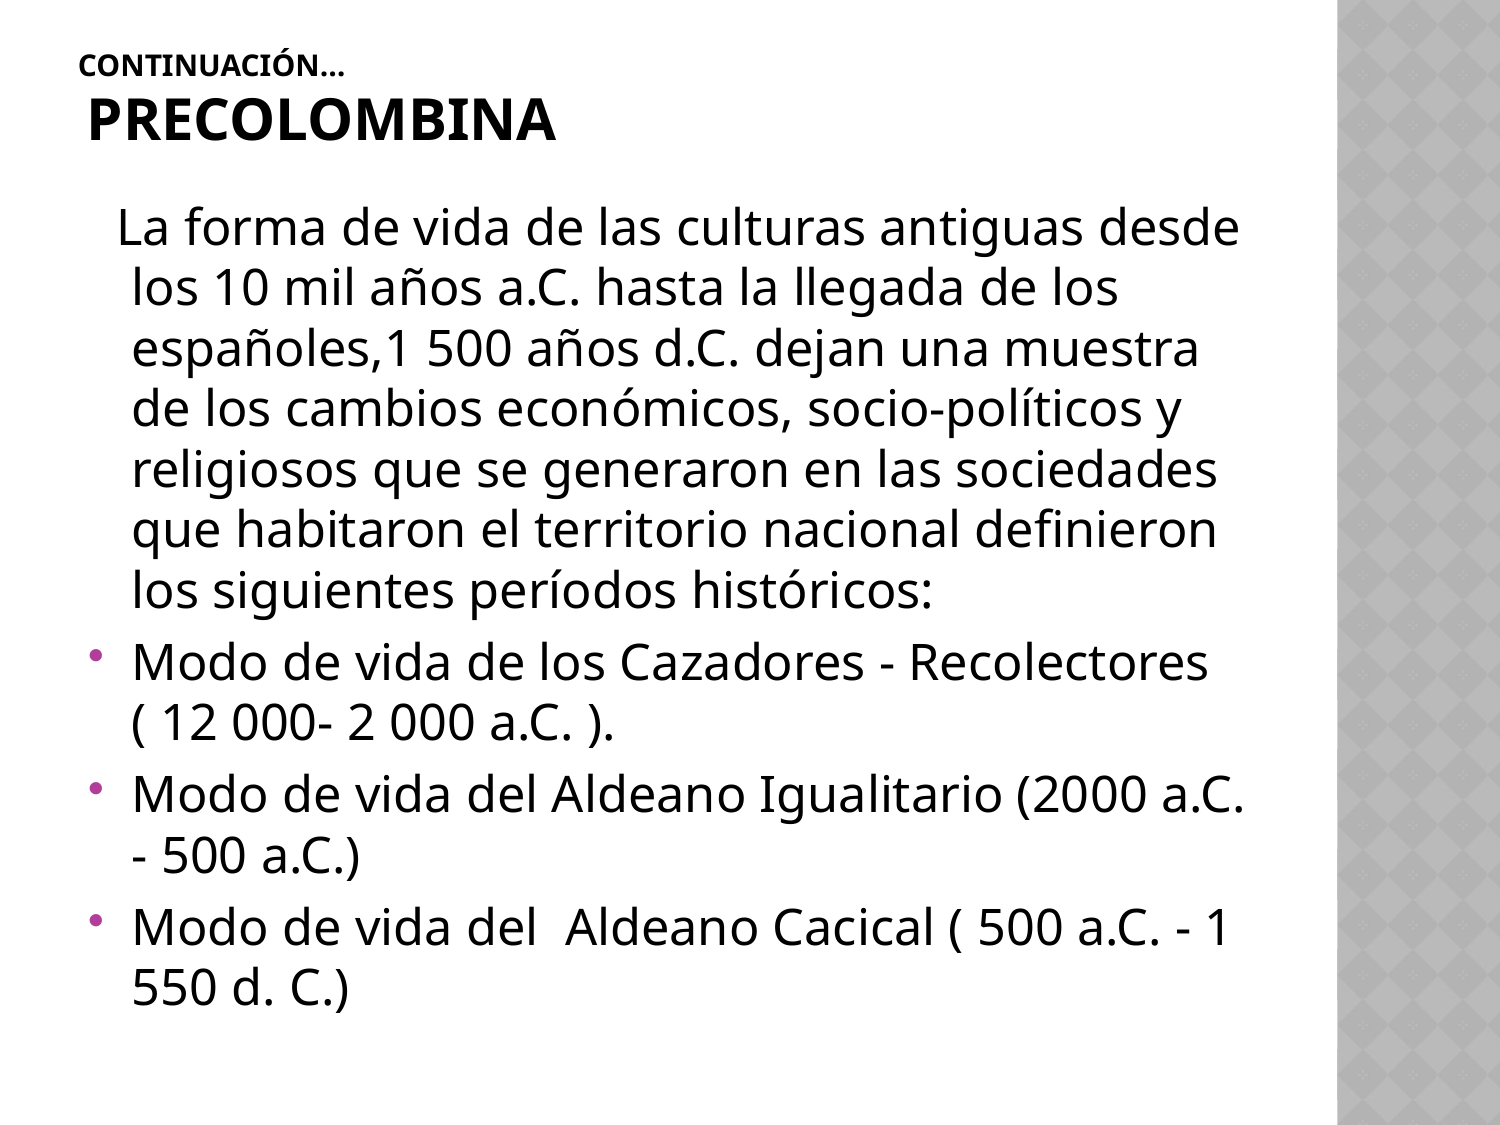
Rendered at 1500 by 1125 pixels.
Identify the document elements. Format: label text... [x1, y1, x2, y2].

title Continuación… Precolombina [70, 46, 1258, 153]
list La forma de vida de las culturas antiguas desde los 10 mil años a.C. hasta la llegada de los españoles,1 500 años d.C. dejan una muestra de los cambios económicos, socio-políticos y religiosos que se generaron en las sociedades que habitaron el territorio nacional definieron los siguientes períodos históricos: Modo de vida de los Cazadores - Recolectores ( 12 000- 2 000 a.C. ). Modo de vida del Aldeano Igualitario (2000 a.C. - 500 a.C.) Modo de vida del Aldeano Cacical ( 500 a.C. - 1 550 d. C.) [75, 187, 1263, 1059]
